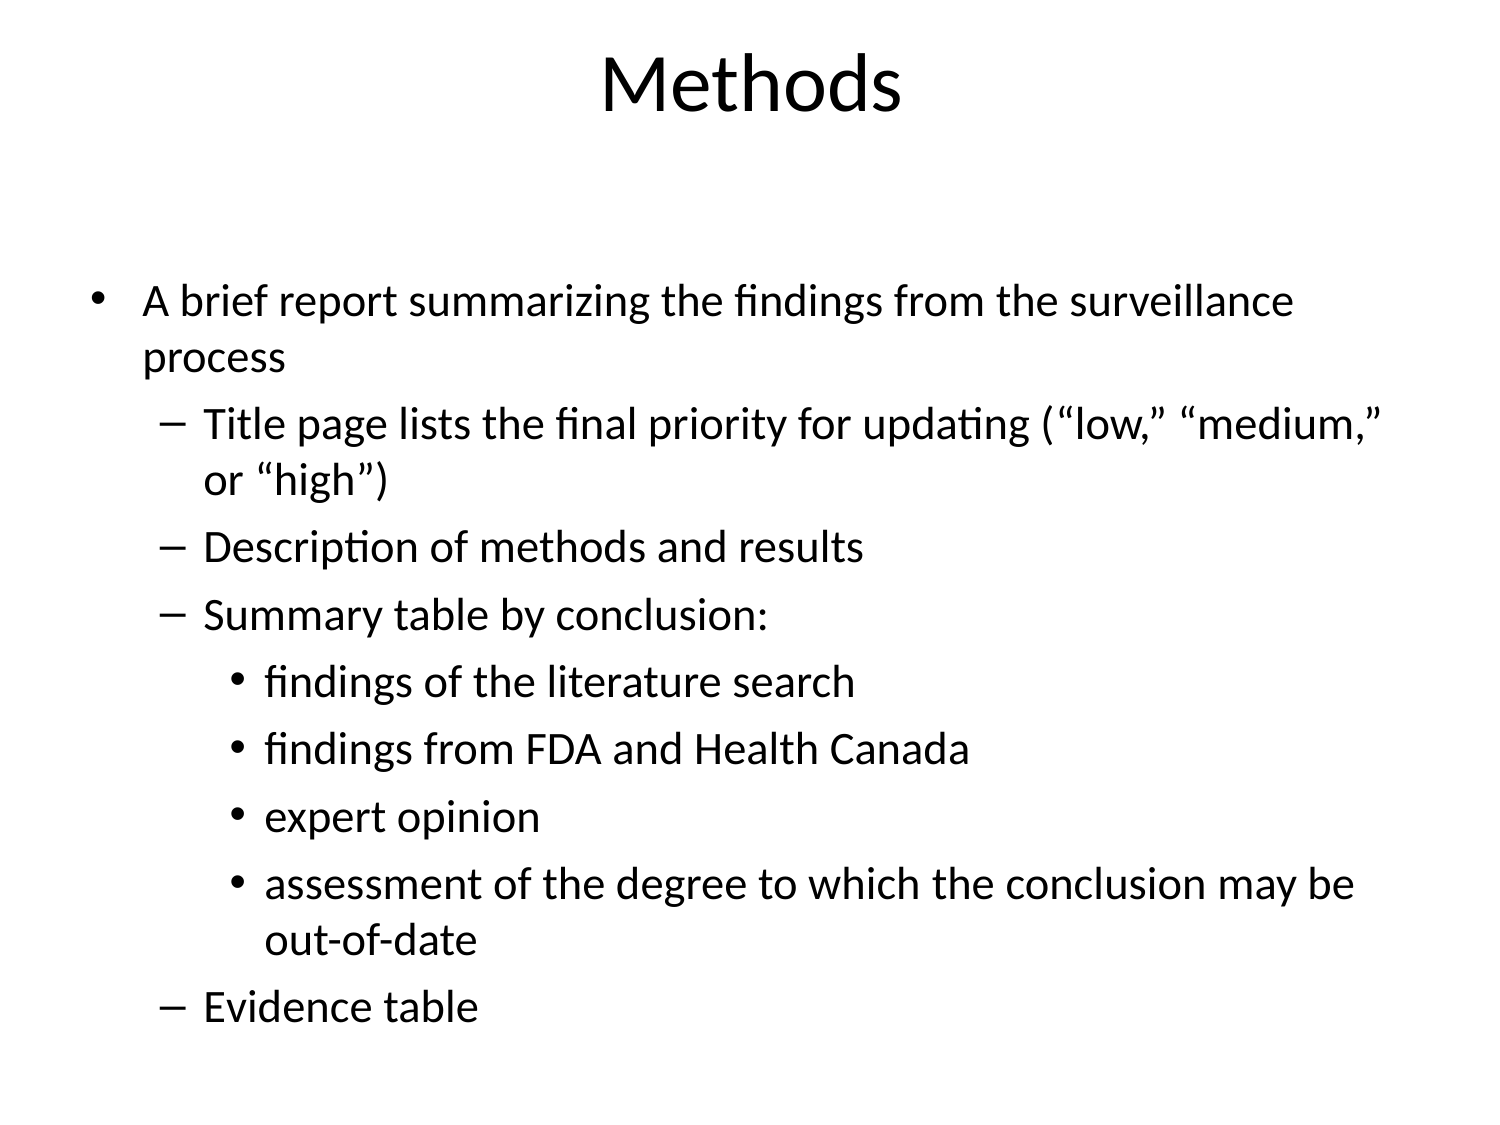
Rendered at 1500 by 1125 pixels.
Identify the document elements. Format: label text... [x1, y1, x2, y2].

title Methods [76, 19, 1427, 138]
list A brief report summarizing the findings from the surveillance process Title page lists the final priority for updating (“low,” “medium,” or “high”) Description of methods and results Summary table by conclusion: findings of the literature search findings from FDA and Health Canada expert opinion assessment of the degree to which the conclusion may be out-of-date Evidence table [75, 262, 1425, 1047]
